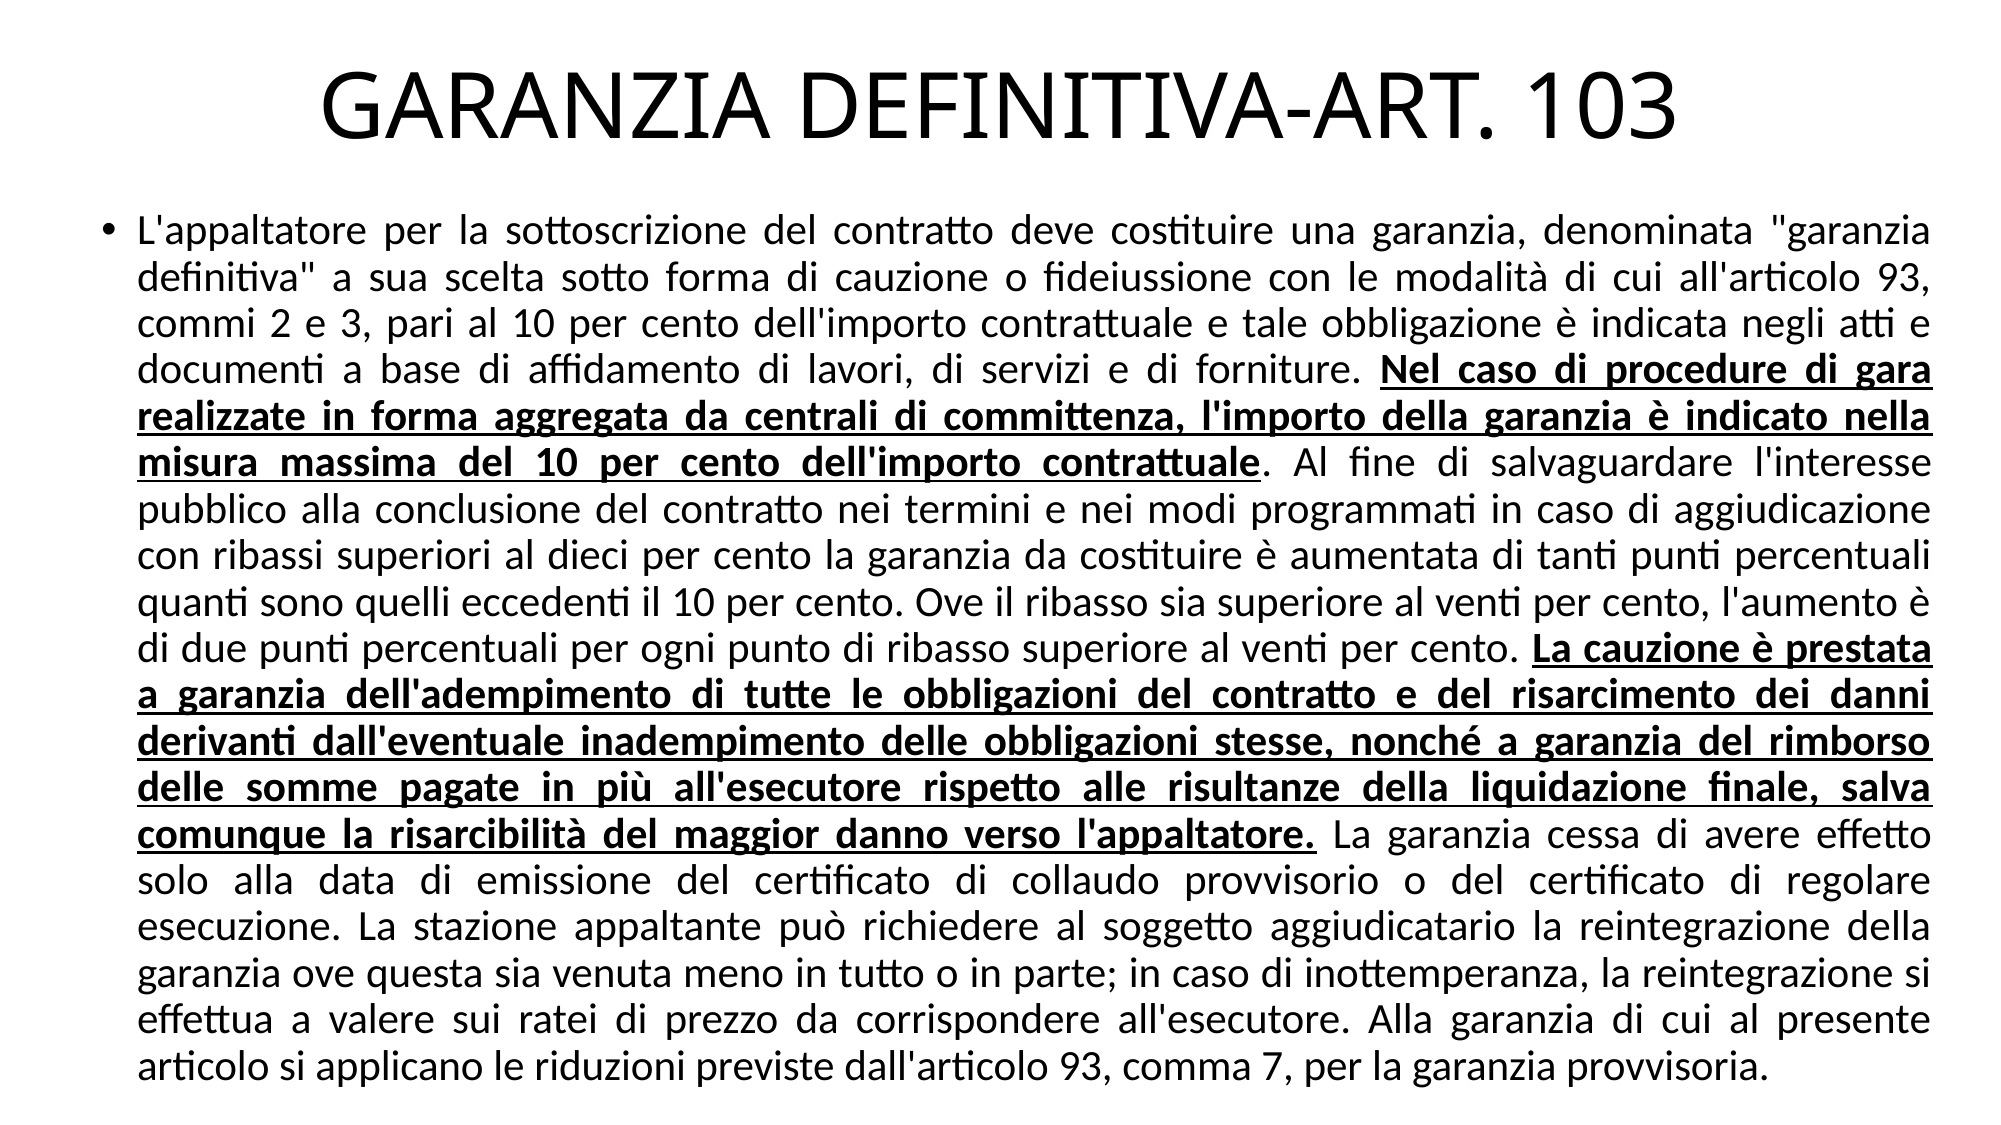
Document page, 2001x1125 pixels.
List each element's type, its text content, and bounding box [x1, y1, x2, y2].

list L'appaltatore per la sottoscrizione del contratto deve costituire una garanzia, denominata "garanzia definitiva" a sua scelta sotto forma di cauzione o fideiussione con le modalità di cui all'articolo 93, commi 2 e 3, pari al 10 per cento dell'importo contrattuale e tale obbligazione è indicata negli atti e documenti a base di affidamento di lavori, di servizi e di forniture. Nel caso di procedure di gara realizzate in forma aggregata da centrali di committenza, l'importo della garanzia è indicato nella misura massima del 10 per cento dell'importo contrattuale. Al fine di salvaguardare l'interesse pubblico alla conclusione del contratto nei termini e nei modi programmati in caso di aggiudicazione con ribassi superiori al dieci per cento la garanzia da costituire è aumentata di tanti punti percentuali quanti sono quelli eccedenti il 10 per cento. Ove il ribasso sia superiore al venti per cento, l'aumento è di due punti percentuali per ogni punto di ribasso superiore al venti per cento. La cauzione è prestata a garanzia dell'adempimento di tutte le obbligazioni del contratto e del risarcimento dei danni derivanti dall'eventuale inadempimento delle obbligazioni stesse, nonché a garanzia del rimborso delle somme pagate in più all'esecutore rispetto alle risultanze della liquidazione finale, salva comunque la risarcibilità del maggior danno verso l'appaltatore. La garanzia cessa di avere effetto solo alla data di emissione del certificato di collaudo provvisorio o del certificato di regolare esecuzione. La stazione appaltante può richiedere al soggetto aggiudicatario la reintegrazione della garanzia ove questa sia venuta meno in tutto o in parte; in caso di inottemperanza, la reintegrazione si effettua a valere sui ratei di prezzo da corrispondere all'esecutore. Alla garanzia di cui al presente articolo si applicano le riduzioni previste dall'articolo 93, comma 7, per la garanzia provvisoria. [86, 200, 1948, 1110]
title GARANZIA DEFINITIVA-ART. 103 [137, 0, 1863, 200]
